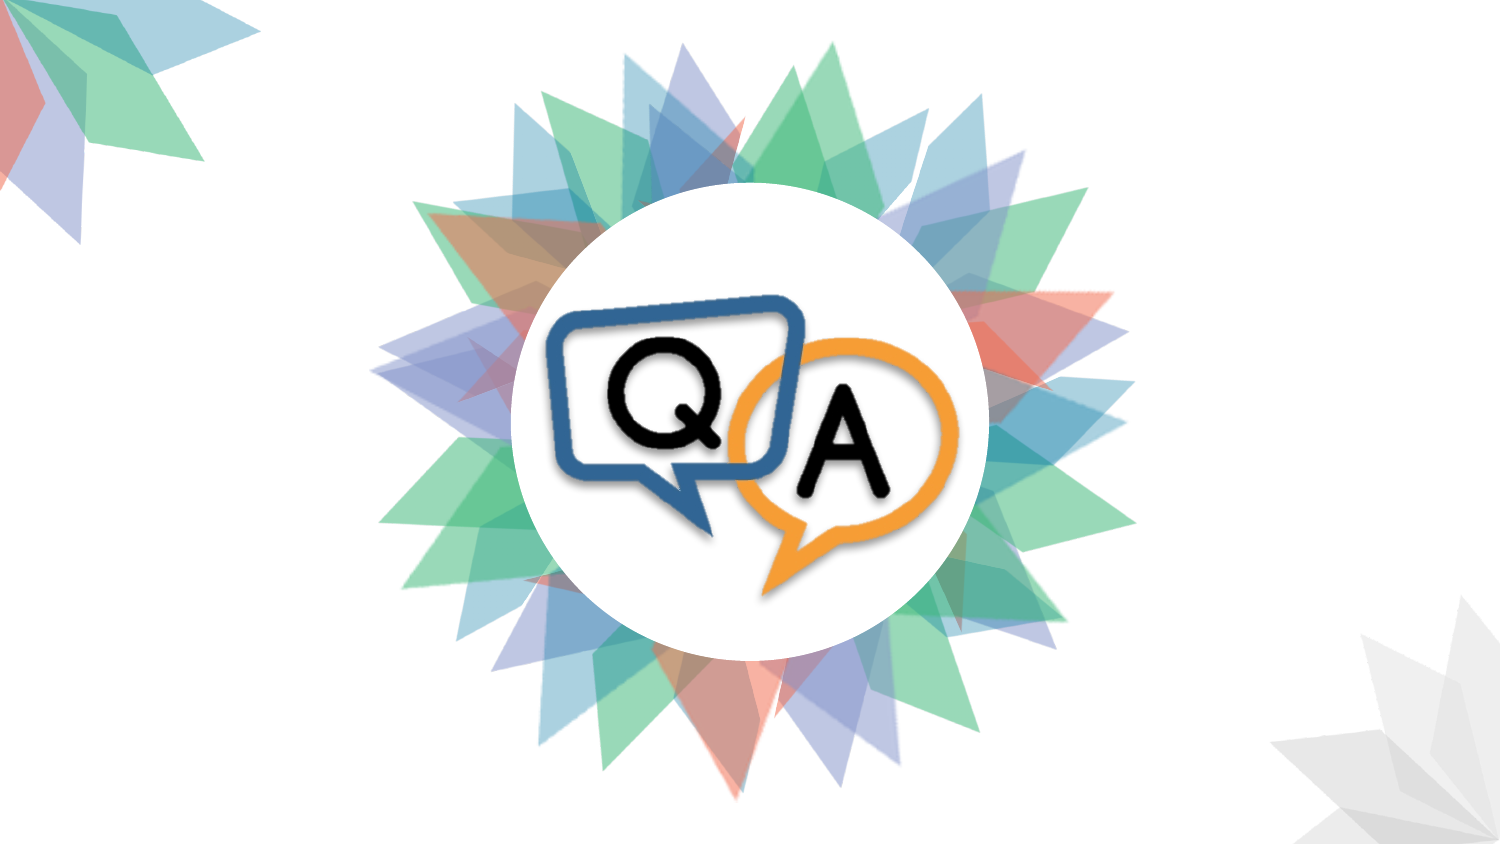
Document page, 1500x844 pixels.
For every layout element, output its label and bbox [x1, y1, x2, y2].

picture [278, 0, 1221, 844]
picture [0, 0, 261, 245]
picture [1269, 594, 1500, 844]
